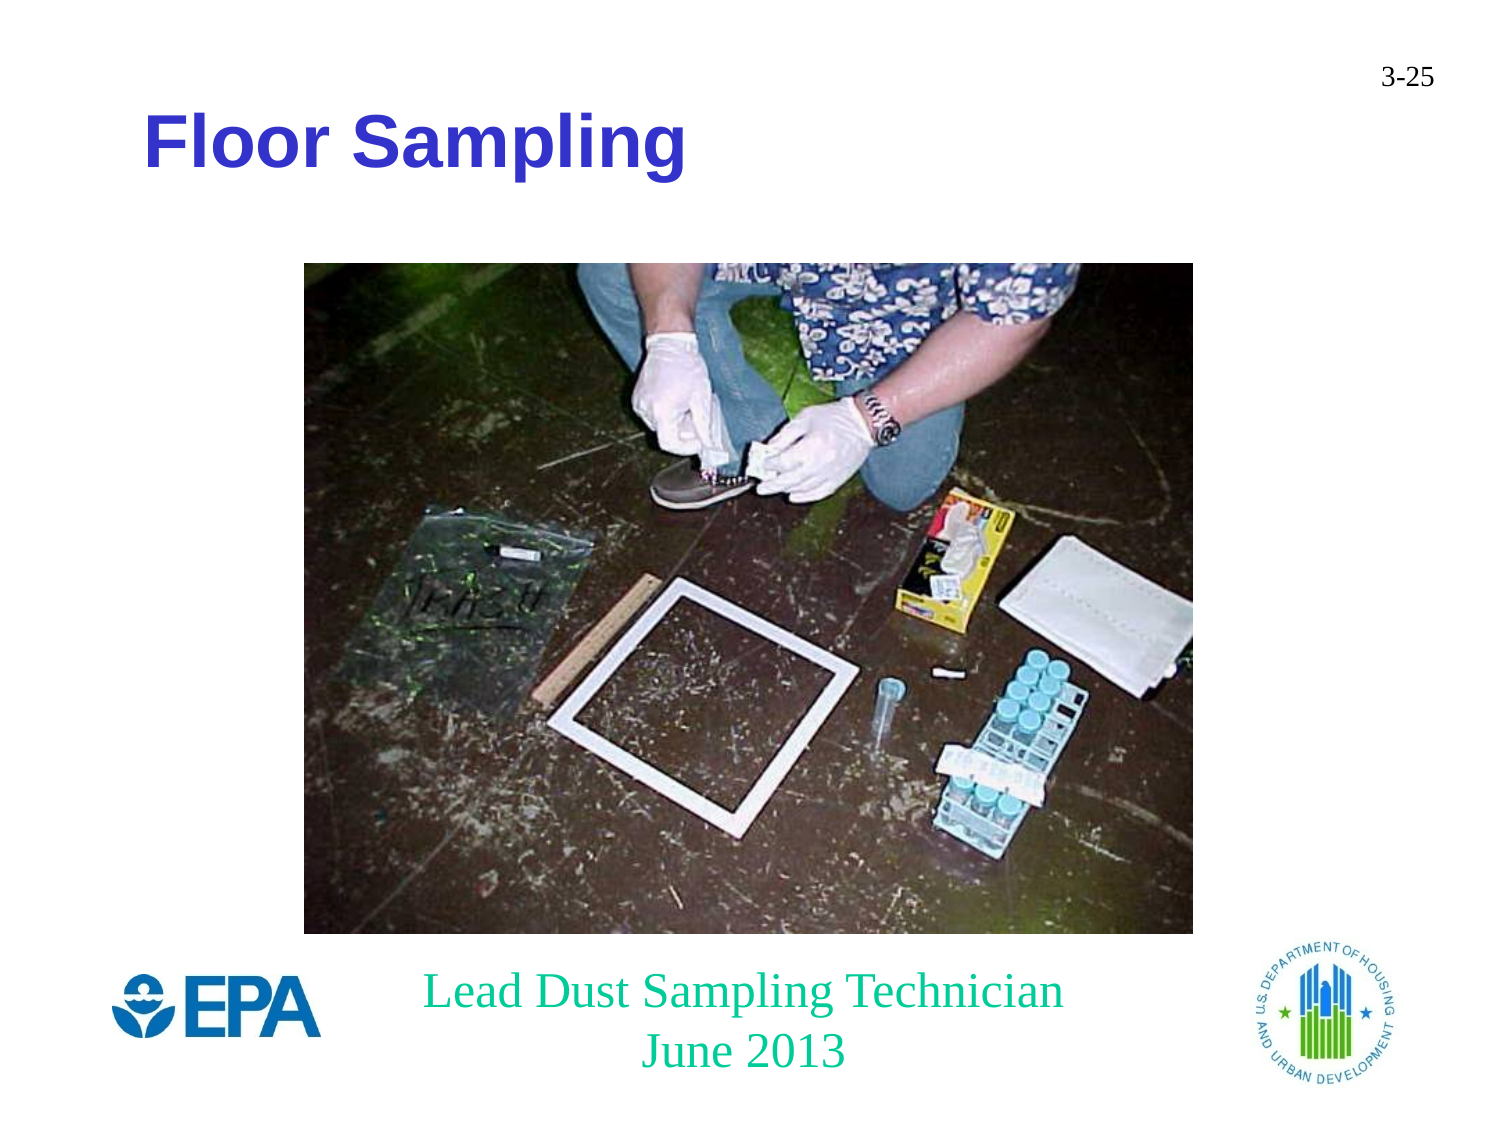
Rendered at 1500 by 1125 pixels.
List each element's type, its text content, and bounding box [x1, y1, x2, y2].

text_box Floor Sampling [129, 44, 1279, 232]
picture [303, 263, 1193, 934]
picture [112, 974, 321, 1038]
picture [1250, 937, 1400, 1088]
